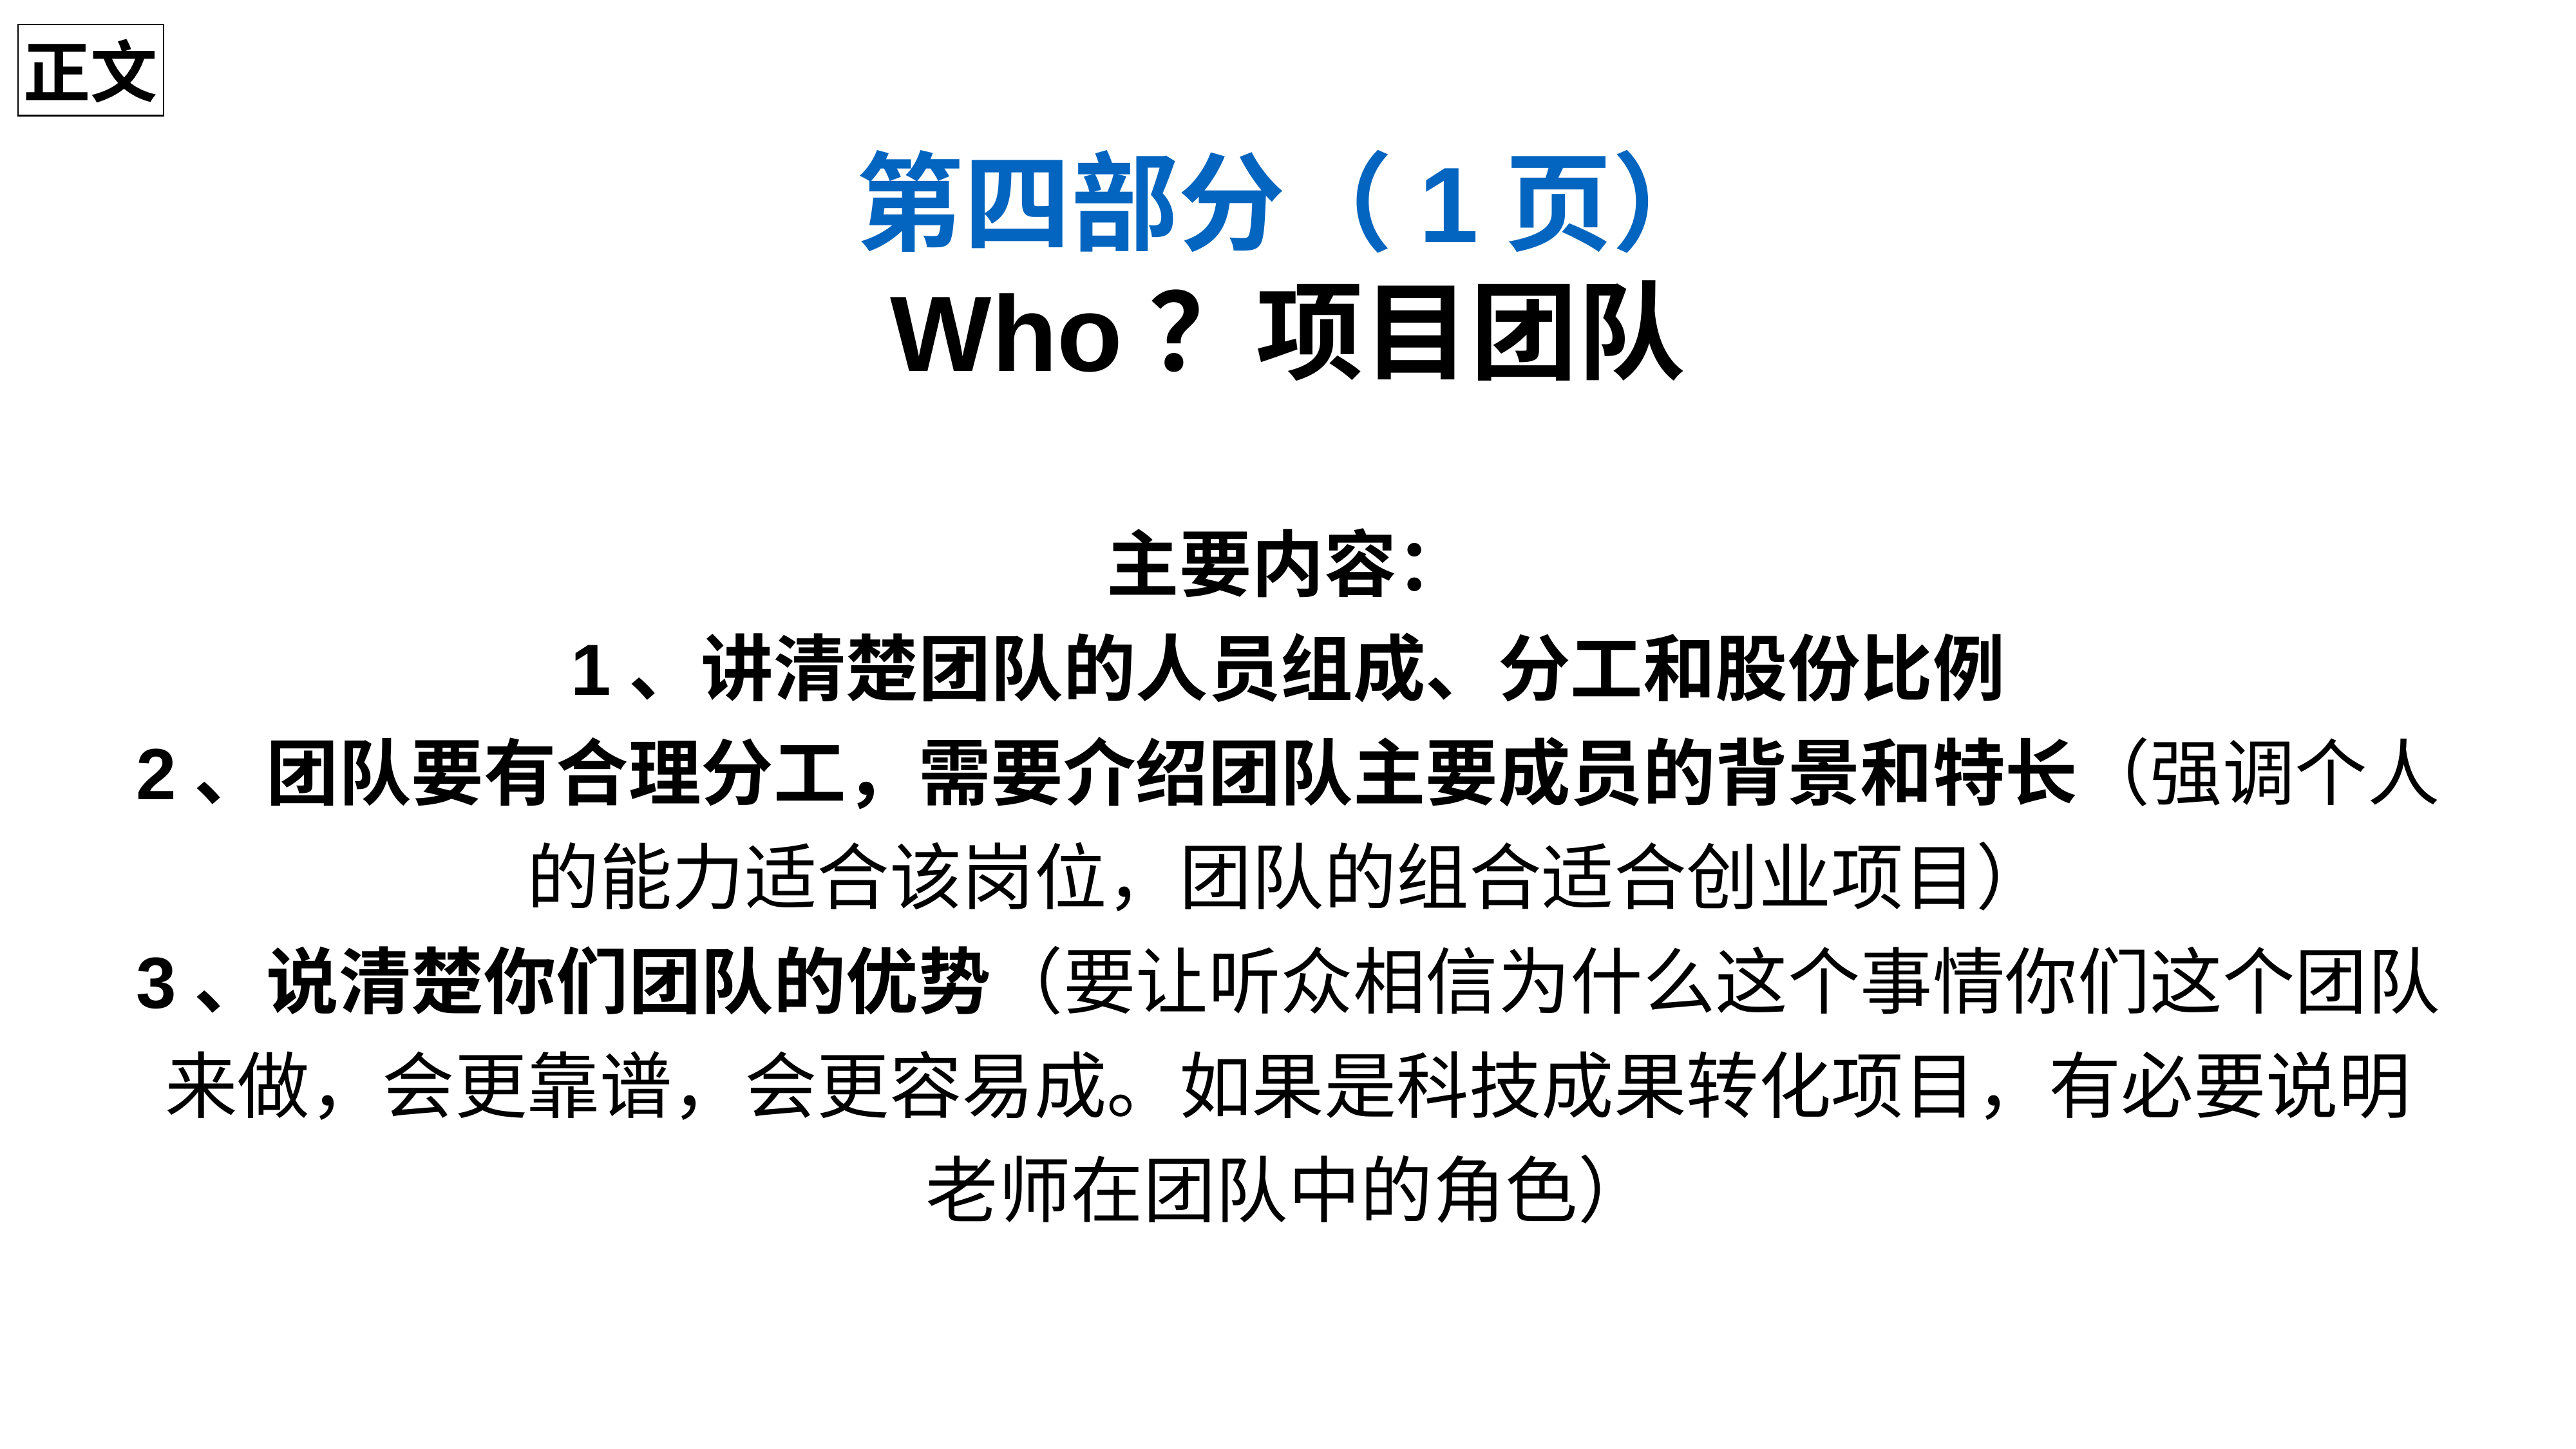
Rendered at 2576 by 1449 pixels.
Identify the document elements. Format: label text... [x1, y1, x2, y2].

list 第四部分（1页） Who？项目团队 [64, 108, 2512, 420]
list 主要内容： 1、讲清楚团队的人员组成、分工和股份比例 2、团队要有合理分工，需要介绍团队主要成员的背景和特长（强调个人的能力适合该岗位，团队的组合适合创业项目） 3、说清楚你们团队的优势（要让听众相信为什么这个事情你们这个团队来做，会更靠谱，会更容易成。如果是科技成果转化项目，有必要说明老师在团队中的角色） [123, 489, 2453, 1243]
text_box 正文 [18, 24, 164, 116]
